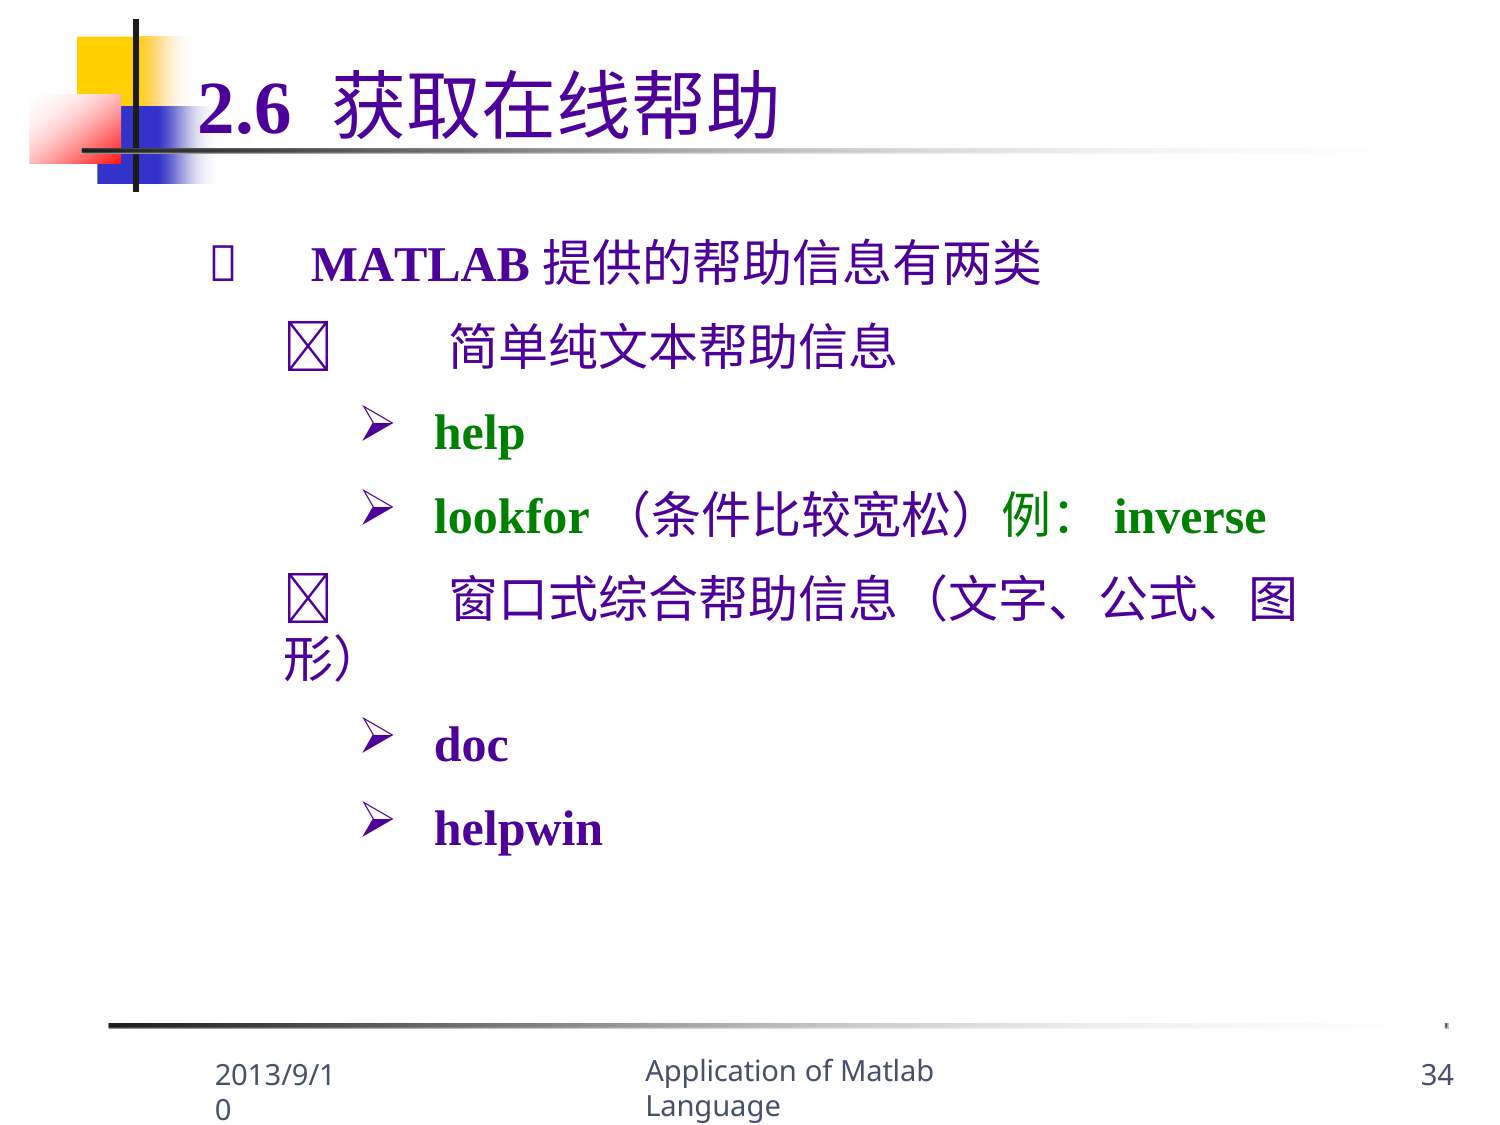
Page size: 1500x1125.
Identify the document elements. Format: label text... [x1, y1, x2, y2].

text_box  MATLAB提供的帮助信息有两类  简单纯文本帮助信息 help lookfor（条件比较宽松）例：inverse  窗口式综合帮助信息（文字、公式、图形） doc helpwin [206, 231, 1325, 856]
footer 2013/9/10 [212, 1056, 351, 1125]
picture [29, 36, 1431, 184]
slide_number 34 [1400, 1056, 1457, 1125]
picture [108, 1023, 1458, 1029]
slide_number Application of Matlab Language [643, 1051, 987, 1125]
text_box 2.6 获取在线帮助 [195, 58, 782, 149]
